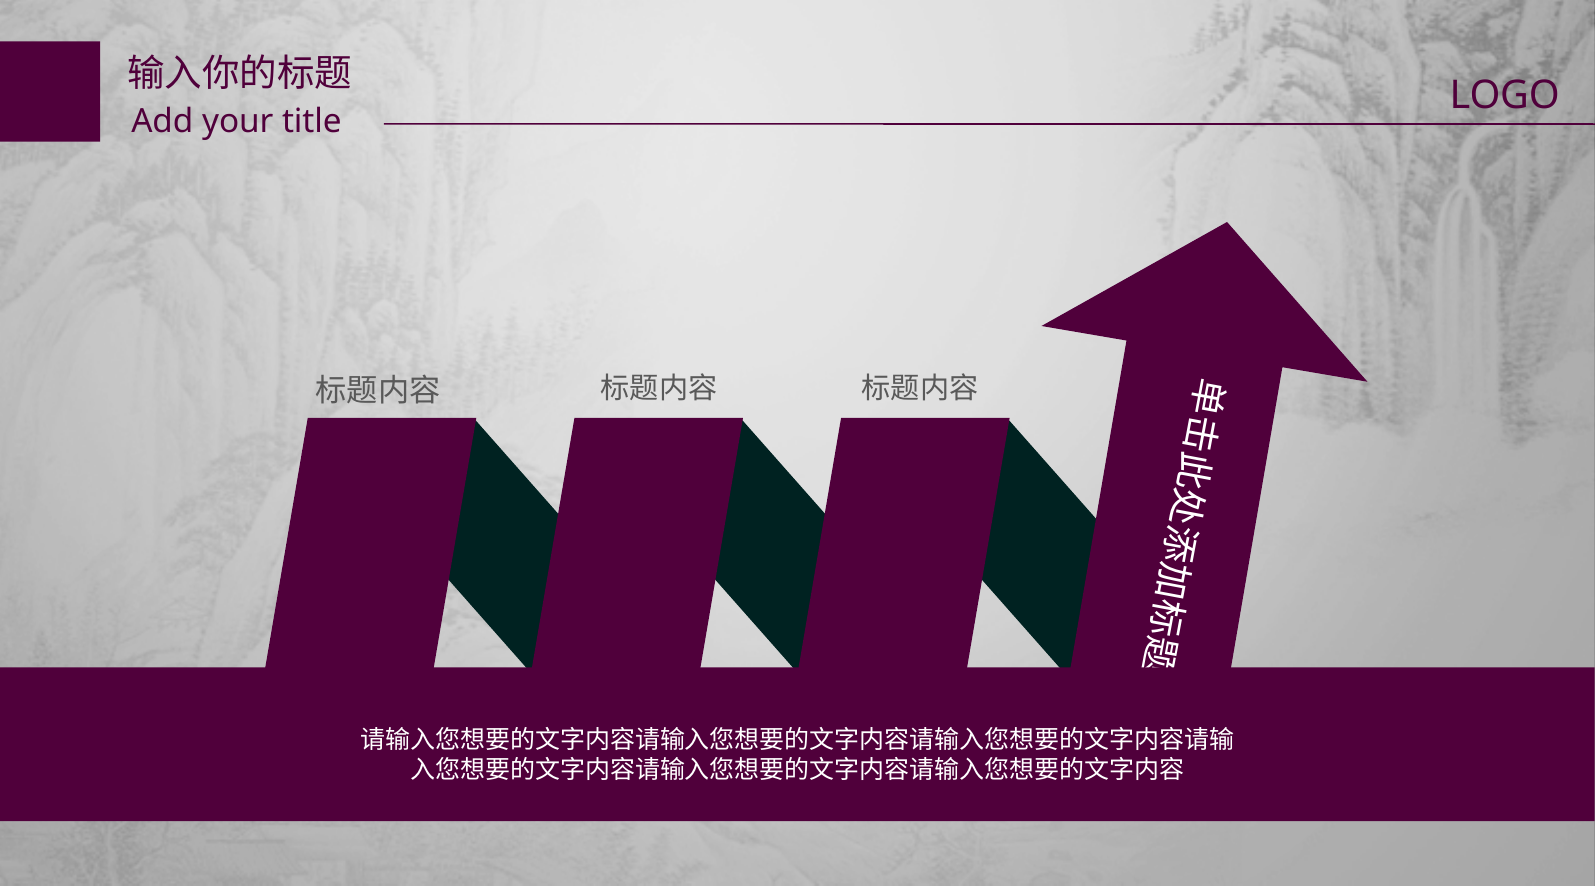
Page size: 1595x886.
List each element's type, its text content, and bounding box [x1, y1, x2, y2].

text_box 标题内容 [845, 361, 995, 413]
text_box [265, 417, 477, 667]
text_box 标题内容 [299, 361, 457, 416]
text_box 请输入您想要的文字内容请输入您想要的文字内容请输入您想要的文字内容请输入您想要的文字内容请输入您想要的文字内容请输入您想要的文字内容 [336, 716, 1259, 792]
text_box [532, 417, 743, 667]
text_box [798, 417, 1010, 667]
text_box [1041, 221, 1368, 667]
text_box [449, 420, 558, 667]
text_box 单击此处添加标题 [1112, 356, 1246, 667]
text_box 标题内容 [584, 361, 734, 413]
text_box [0, 667, 1595, 822]
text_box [0, 0, 1595, 667]
text_box [982, 421, 1096, 667]
text_box [716, 420, 824, 667]
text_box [0, 822, 1595, 886]
